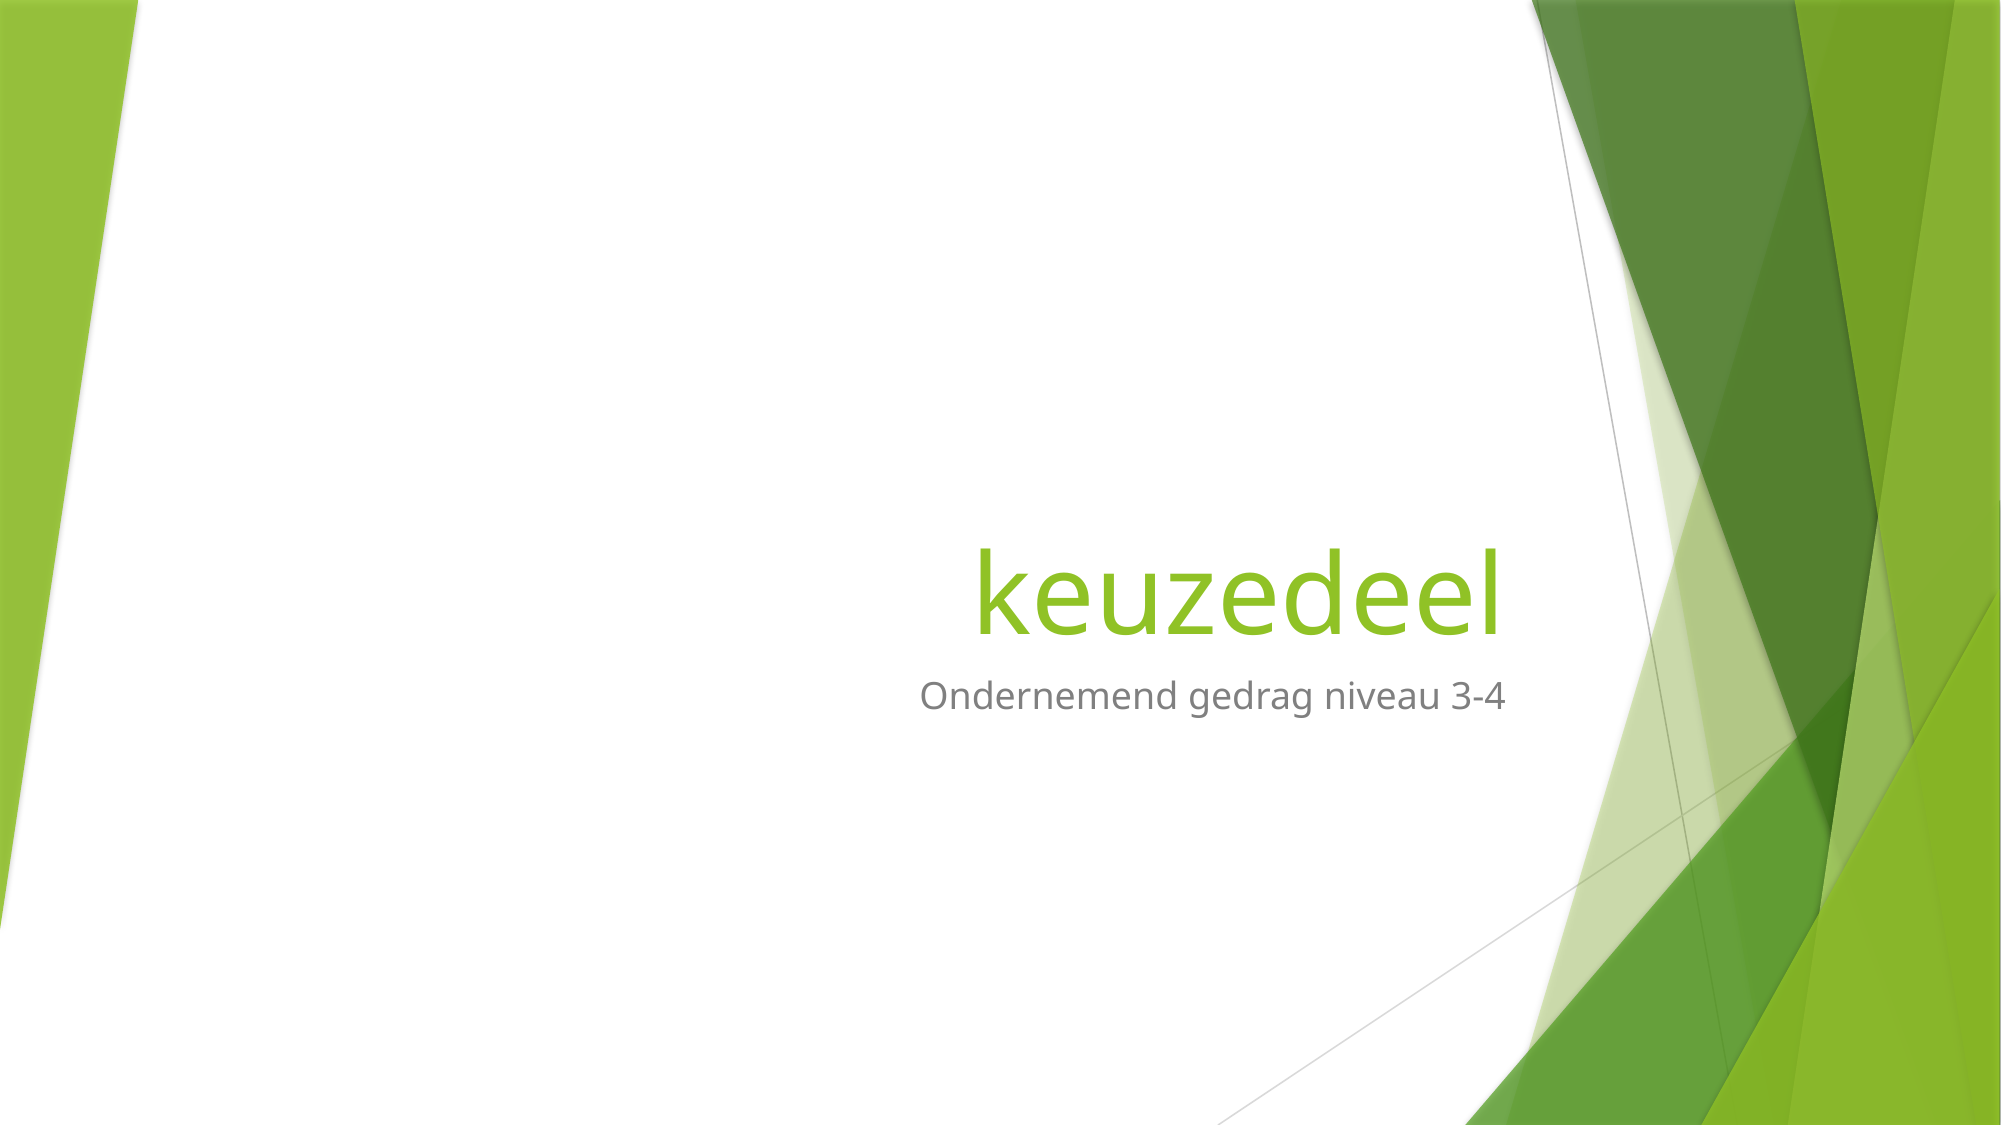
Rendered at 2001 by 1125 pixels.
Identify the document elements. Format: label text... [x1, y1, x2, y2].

subtitle Ondernemend gedrag niveau 3-4 [247, 664, 1522, 845]
title keuzedeel [247, 394, 1522, 664]
